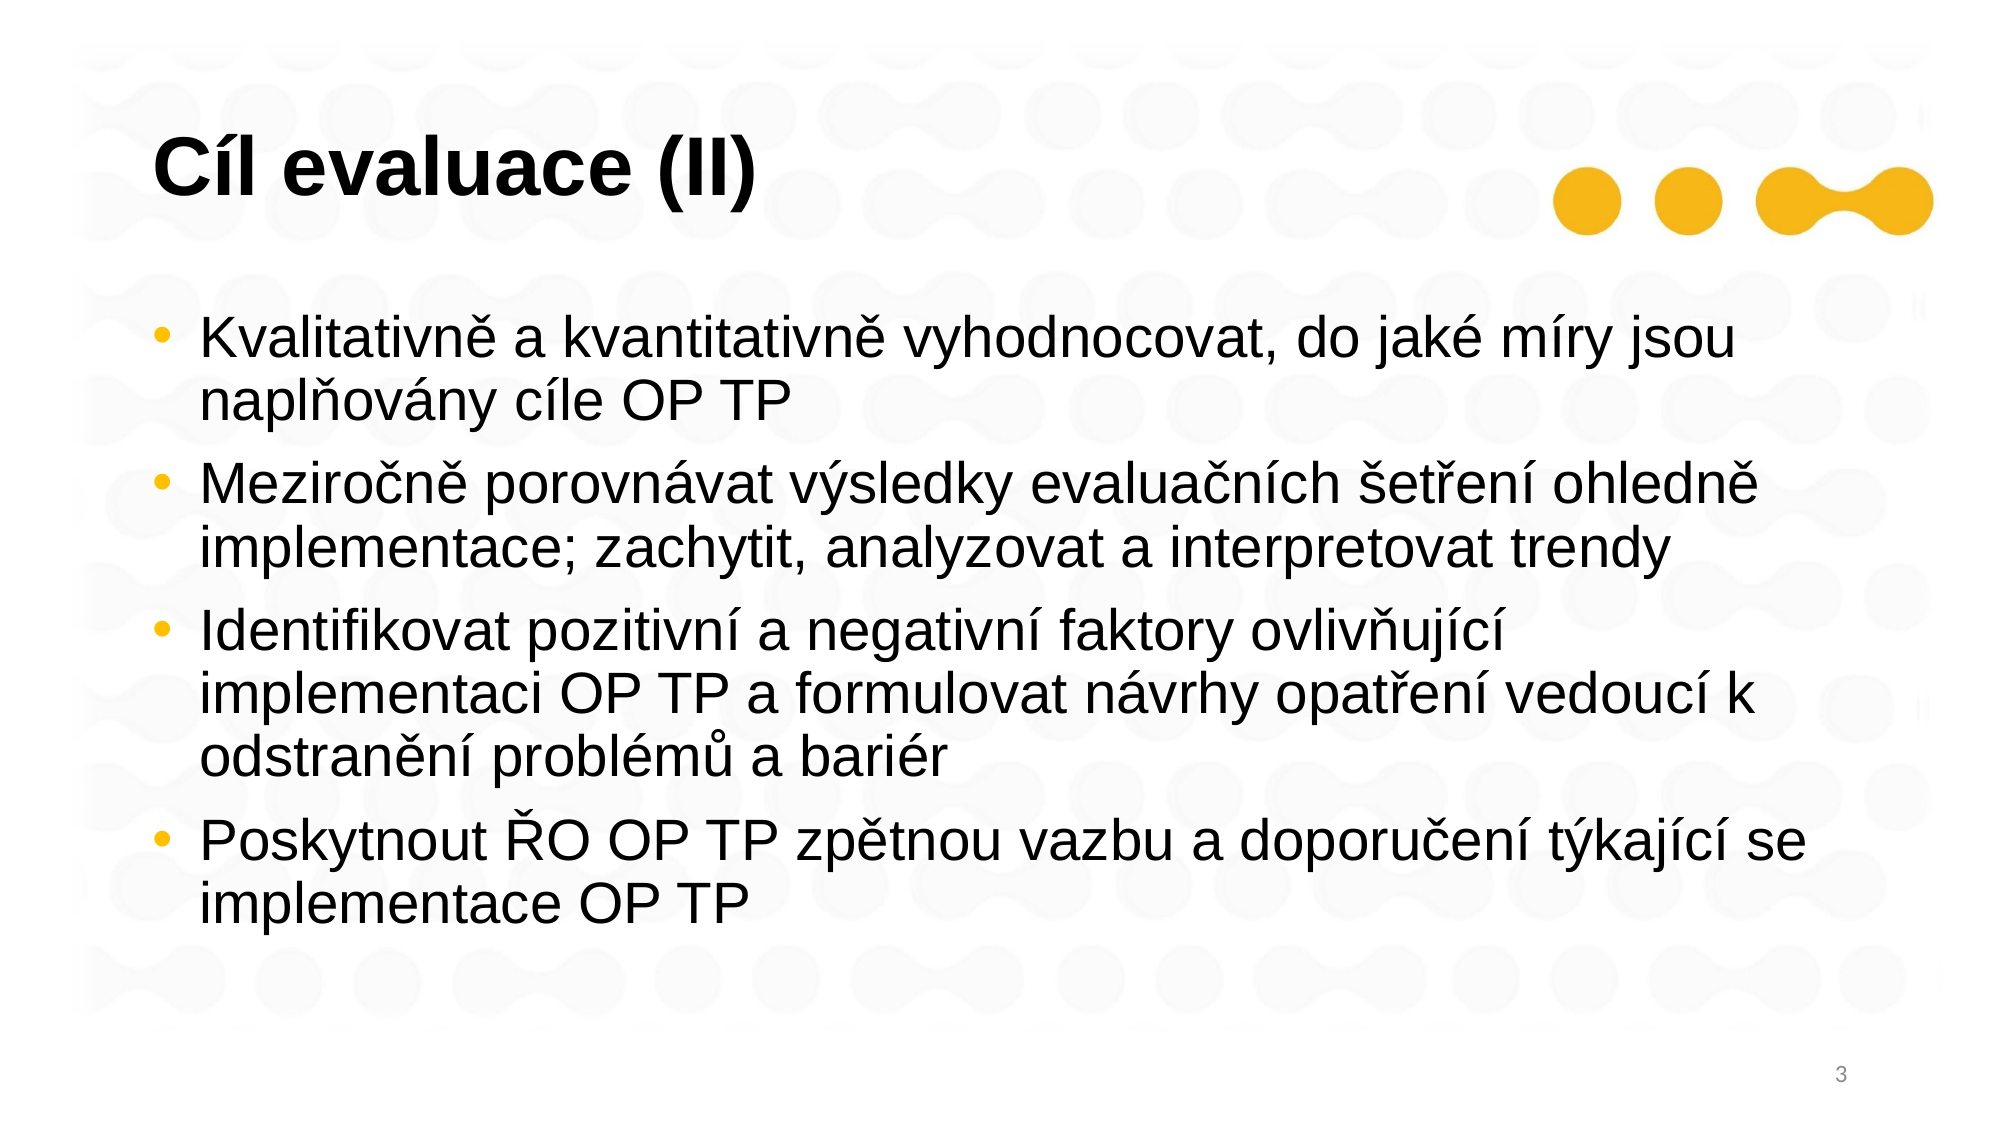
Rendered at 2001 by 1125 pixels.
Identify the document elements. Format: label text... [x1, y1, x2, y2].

slide_number 3 [1412, 1042, 1863, 1103]
picture [100, 70, 1943, 1004]
title Cíl evaluace (II) [137, 59, 1863, 278]
list Kvalitativně a kvantitativně vyhodnocovat, do jaké míry jsou naplňovány cíle OP TP Meziročně porovnávat výsledky evaluačních šetření ohledně implementace; zachytit, analyzovat a interpretovat trendy Identifikovat pozitivní a negativní faktory ovlivňující implementaci OP TP a formulovat návrhy opatření vedoucí k odstranění problémů a bariér Poskytnout ŘO OP TP zpětnou vazbu a doporučení týkající se implementace OP TP [137, 299, 1863, 1014]
